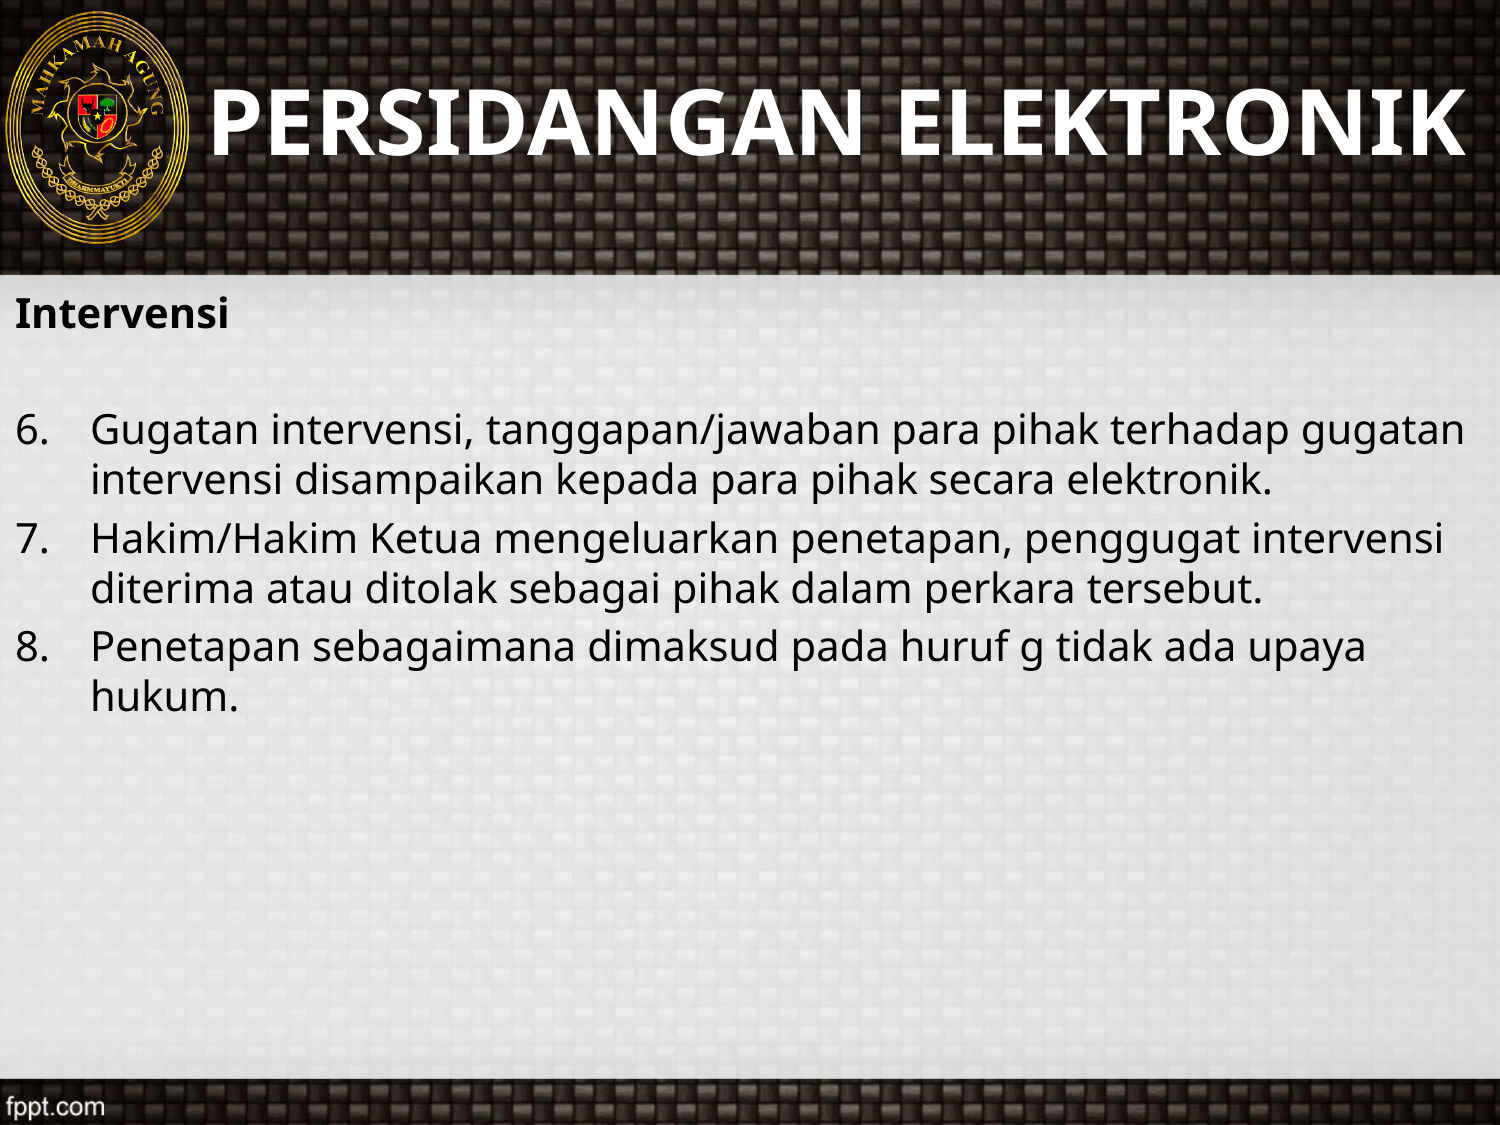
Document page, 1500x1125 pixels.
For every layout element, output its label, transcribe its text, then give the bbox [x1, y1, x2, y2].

picture [0, 1071, 1500, 1125]
list Intervensi Gugatan intervensi, tanggapan/jawaban para pihak terhadap gugatan intervensi disampaikan kepada para pihak secara elektronik. Hakim/Hakim Ketua mengeluarkan penetapan, penggugat intervensi diterima atau ditolak sebagai pihak dalam perkara tersebut. Penetapan sebagaimana dimaksud pada huruf g tidak ada upaya hukum. [0, 278, 1500, 1071]
title PERSIDANGAN ELEKTRONIK [193, 54, 1483, 184]
picture [0, 0, 1500, 278]
